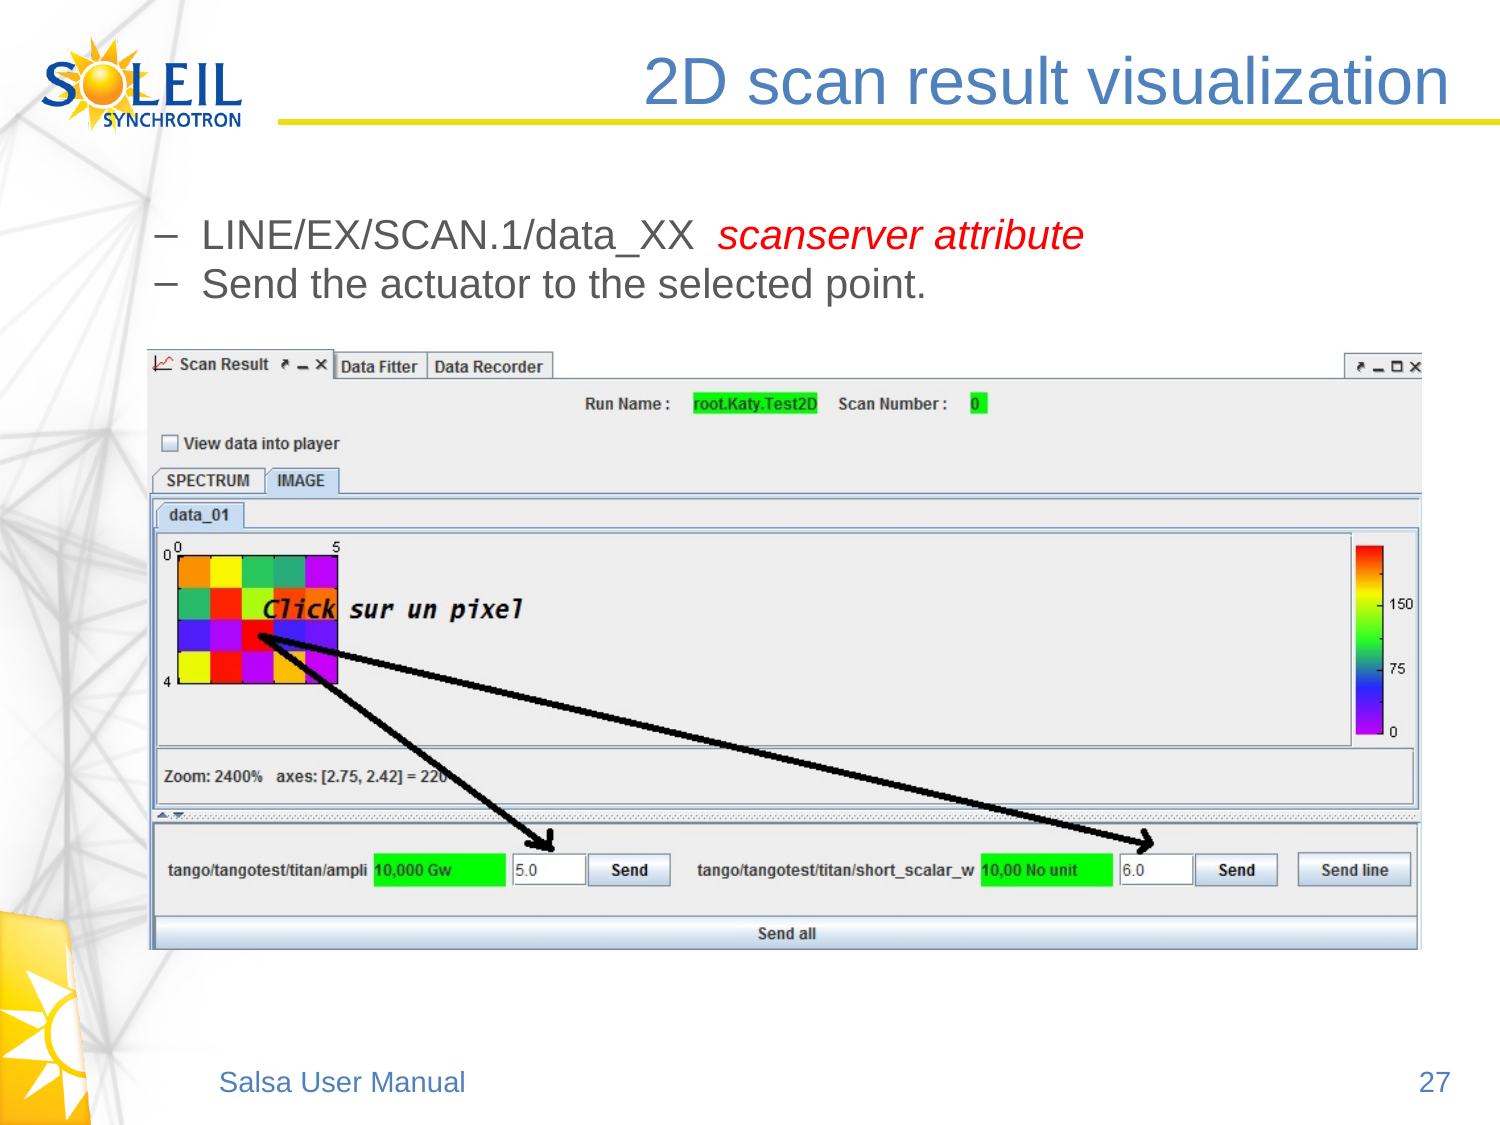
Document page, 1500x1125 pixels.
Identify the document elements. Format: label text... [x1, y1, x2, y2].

text_box Salsa User Manual 27 [100, 1046, 1467, 1116]
title 2D scan result visualization [277, 31, 1467, 125]
picture [0, 0, 1500, 1125]
text_box LINE/EX/SCAN.1/data_XX scanserver attribute Send the actuator to the selected point. [64, 152, 1463, 1015]
